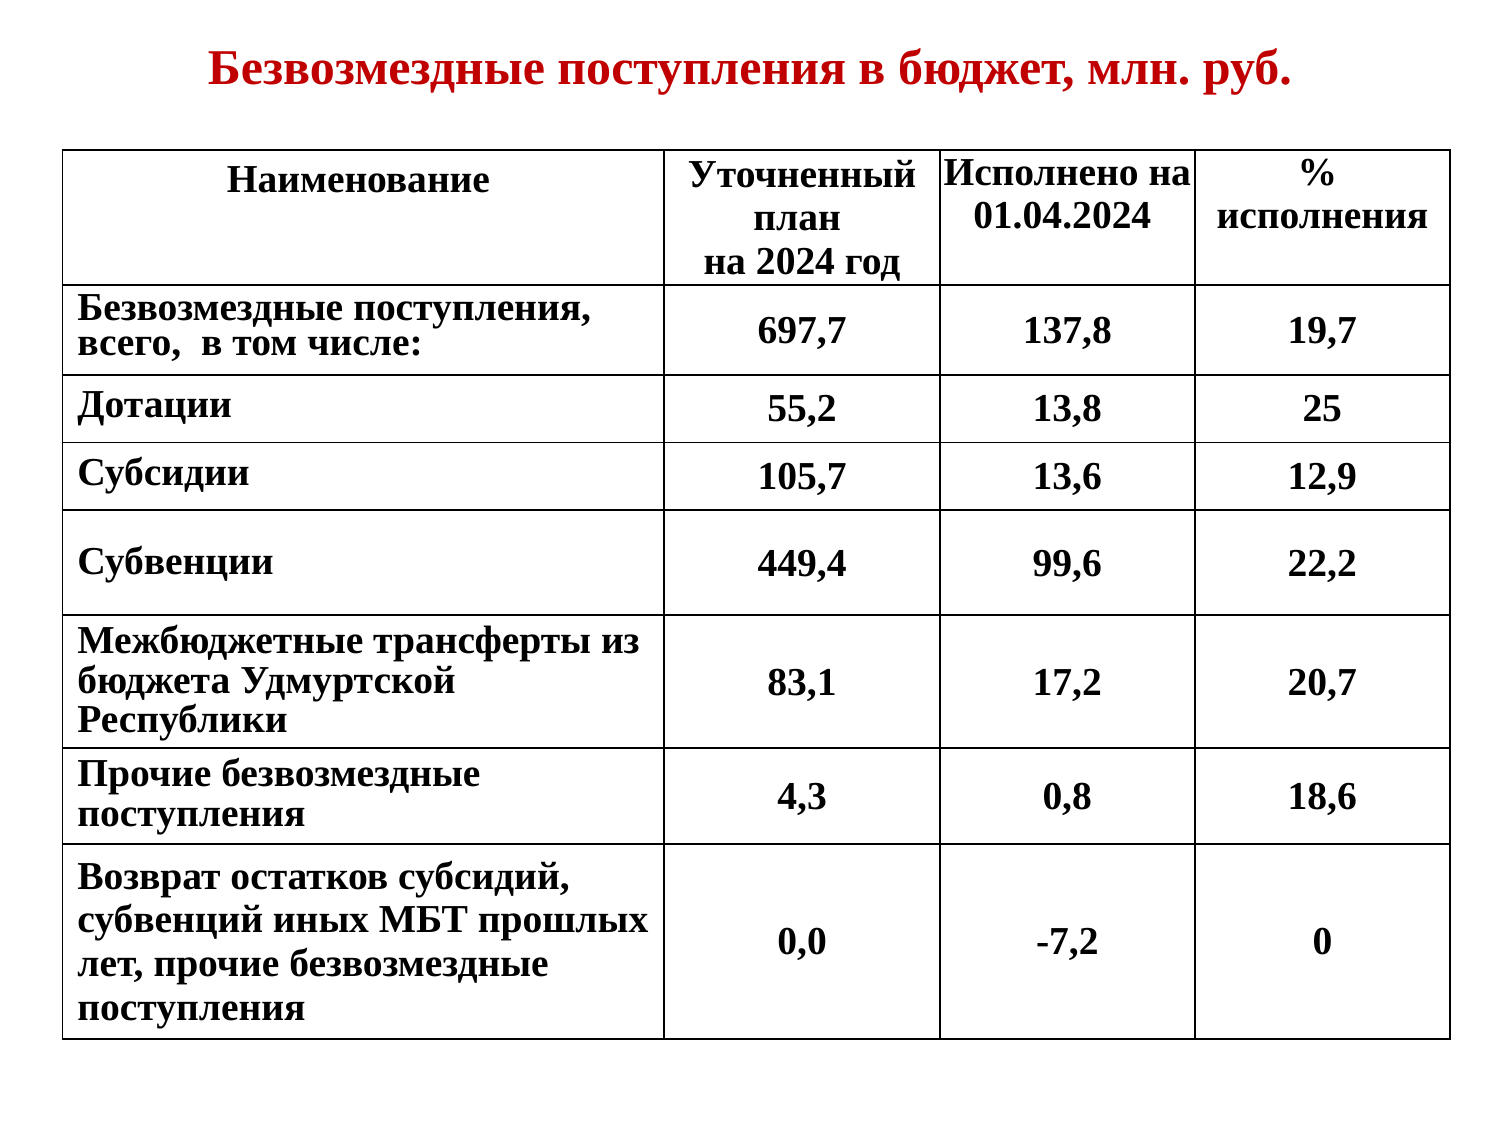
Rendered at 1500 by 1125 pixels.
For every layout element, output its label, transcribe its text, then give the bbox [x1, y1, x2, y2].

table_cell 22,2 [1196, 511, 1449, 614]
table_cell Дотации [63, 376, 663, 442]
table_cell 18,6 [1196, 749, 1449, 843]
table_cell 449,4 [665, 511, 939, 614]
table_cell Прочие безвозмездные поступления [63, 749, 663, 843]
table_header % исполнения [1196, 151, 1449, 284]
table_cell 13,8 [941, 376, 1194, 442]
table_cell 0,8 [941, 749, 1194, 843]
table_cell 99,6 [941, 511, 1194, 614]
table_cell 19,7 [1196, 286, 1449, 374]
table_header Наименование [63, 151, 663, 284]
table_cell 17,2 [941, 616, 1194, 747]
table_cell 55,2 [665, 376, 939, 442]
table_cell 697,7 [665, 286, 939, 374]
table_cell 4,3 [665, 749, 939, 843]
table_cell Межбюджетные трансферты из бюджета Удмуртской Республики [63, 616, 663, 747]
table_cell Субсидии [63, 443, 663, 509]
table_cell 13,6 [941, 443, 1194, 509]
title Безвозмездные поступления в бюджет, млн. руб. [75, 24, 1425, 105]
table_header Исполнено на 01.04.2024 [941, 151, 1194, 284]
table_header Уточненный план на 2024 год [665, 151, 939, 284]
table_cell 83,1 [665, 616, 939, 747]
table_cell Субвенции [63, 511, 663, 614]
table_cell Возврат остатков субсидий, субвенций иных МБТ прошлых лет, прочие безвозмездные поступления [63, 845, 663, 1038]
table_cell 25 [1196, 376, 1449, 442]
table_cell -7,2 [941, 845, 1194, 1038]
table_cell 12,9 [1196, 443, 1449, 509]
table_cell 105,7 [665, 443, 939, 509]
table_cell 20,7 [1196, 616, 1449, 747]
table_cell 0 [1196, 845, 1449, 1038]
table_cell 0,0 [665, 845, 939, 1038]
table_cell 137,8 [941, 286, 1194, 374]
table_cell Безвозмездные поступления, всего, в том числе: [63, 286, 663, 374]
